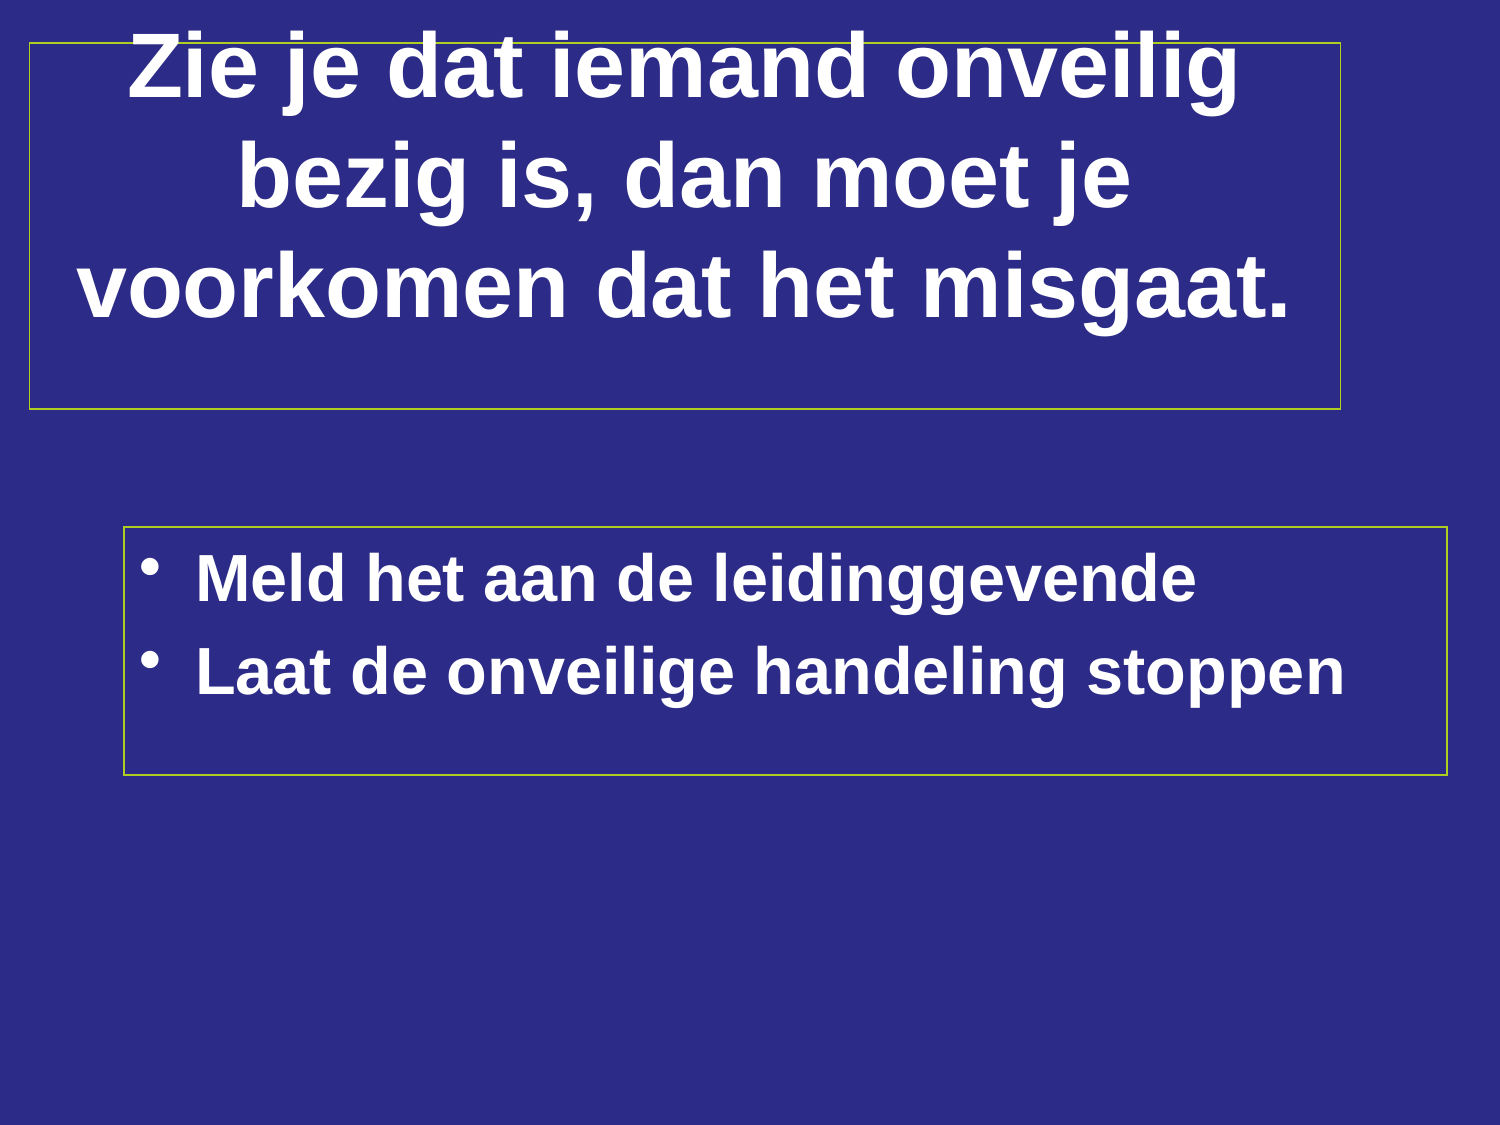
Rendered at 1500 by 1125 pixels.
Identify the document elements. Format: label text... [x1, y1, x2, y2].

list Meld het aan de leidinggevende Laat de onveilige handeling stoppen [123, 526, 1448, 776]
title Zie je dat iemand onveilig bezig is, dan moet je voorkomen dat het misgaat. [29, 42, 1341, 410]
